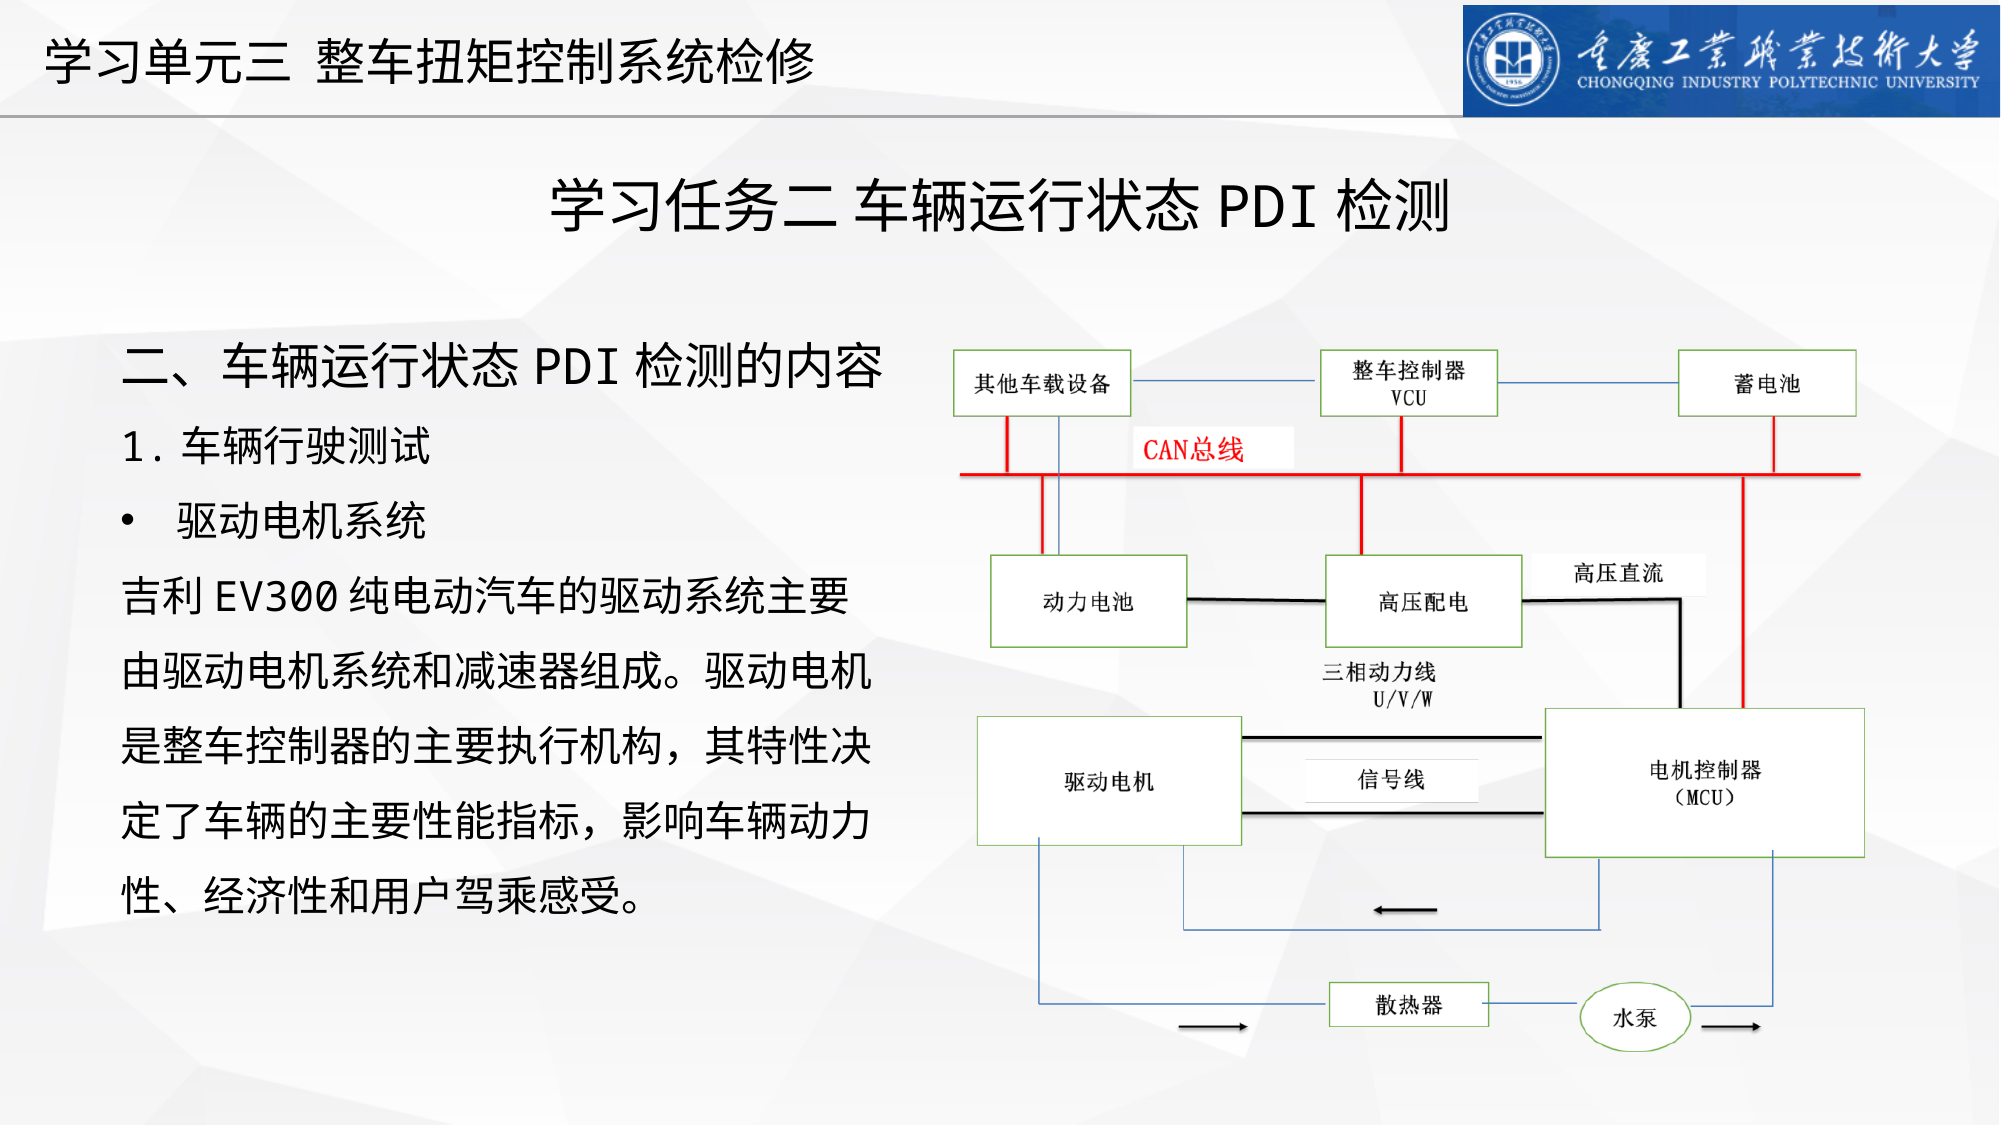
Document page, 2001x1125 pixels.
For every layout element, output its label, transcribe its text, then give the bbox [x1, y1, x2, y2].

picture [0, 118, 1999, 1125]
picture [0, 0, 2001, 117]
text_box 二、车辆运行状态PDI检测的内容 1.车辆行驶测试 驱动电机系统 吉利EV300纯电动汽车的驱动系统主要由驱动电机系统和减速器组成。驱动电机是整车控制器的主要执行机构，其特性决定了车辆的主要性能指标，影响车辆动力性、经济性和用户驾乘感受。 [105, 297, 903, 927]
text_box 学习任务二 车辆运行状态PDI检测 [433, 161, 1567, 247]
